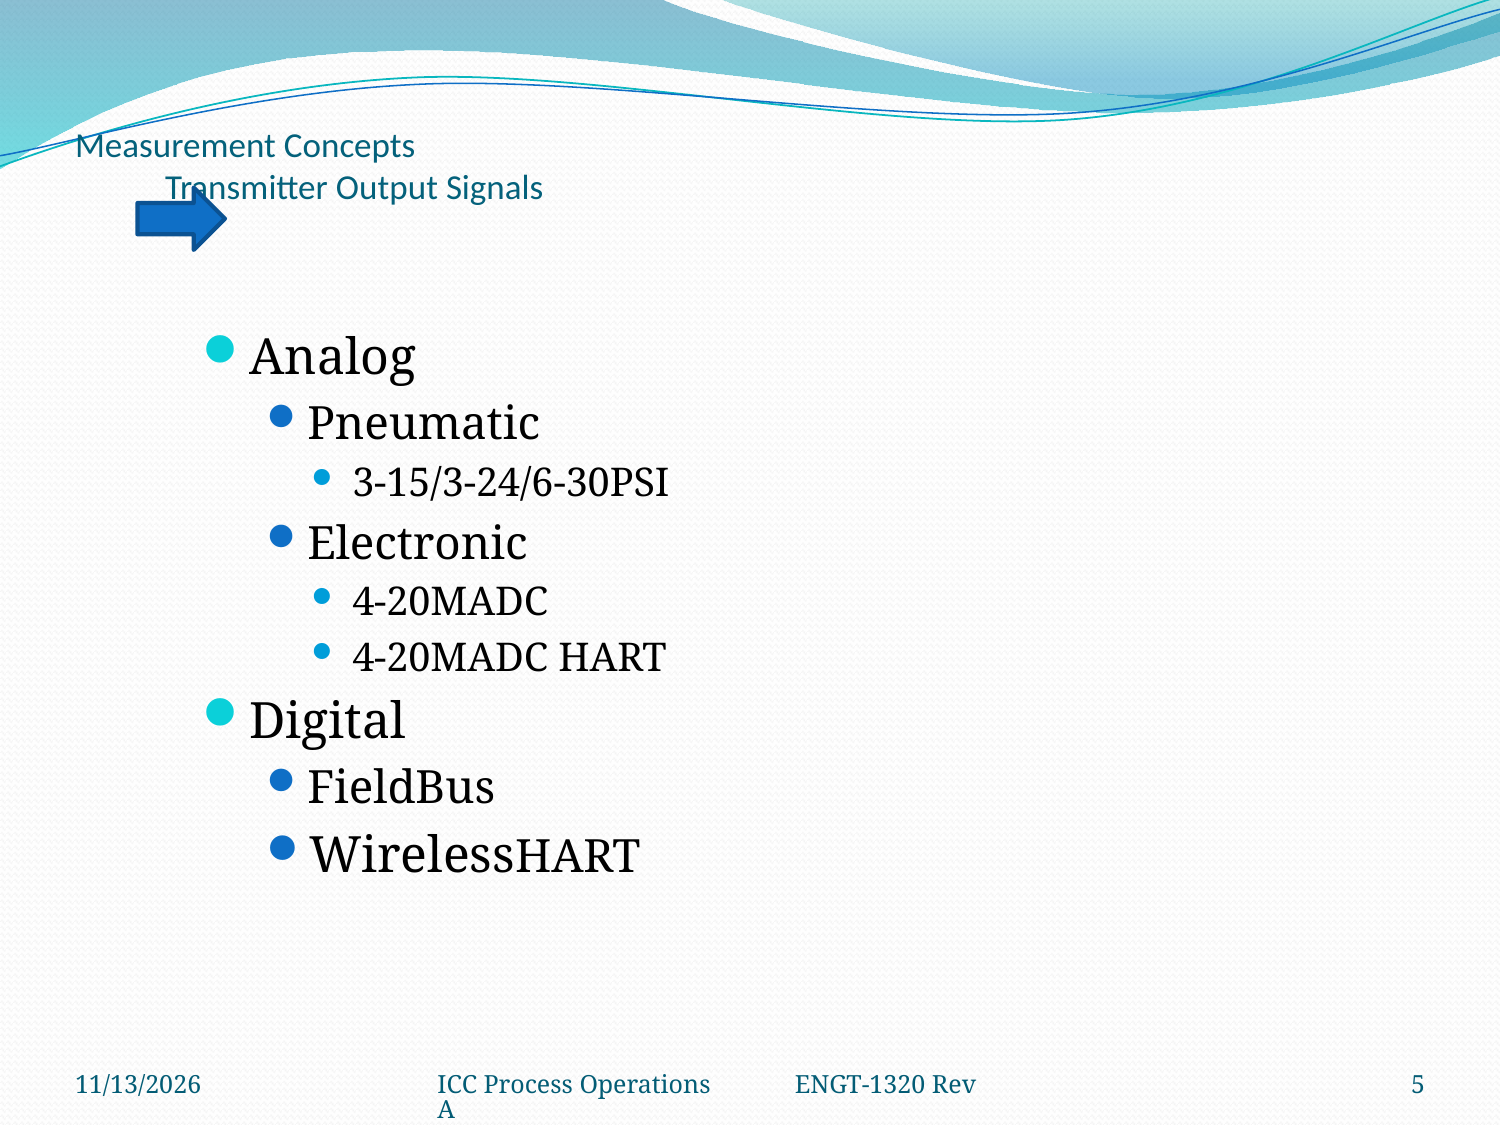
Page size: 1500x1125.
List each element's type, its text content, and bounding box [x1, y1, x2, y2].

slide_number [75, 1042, 425, 1103]
slide_number 5 [1299, 1042, 1425, 1103]
title Measurement Concepts Transmitter Output Signals [75, 115, 1425, 250]
text_box [135, 185, 228, 252]
list Analog Pneumatic 3-15/3-24/6-30PSI Electronic 4-20MADC 4-20MADC HART Digital FieldBus WirelessHART [187, 317, 1425, 1038]
footer ICC Process Operations ENGT-1320 Rev A [437, 1042, 988, 1103]
